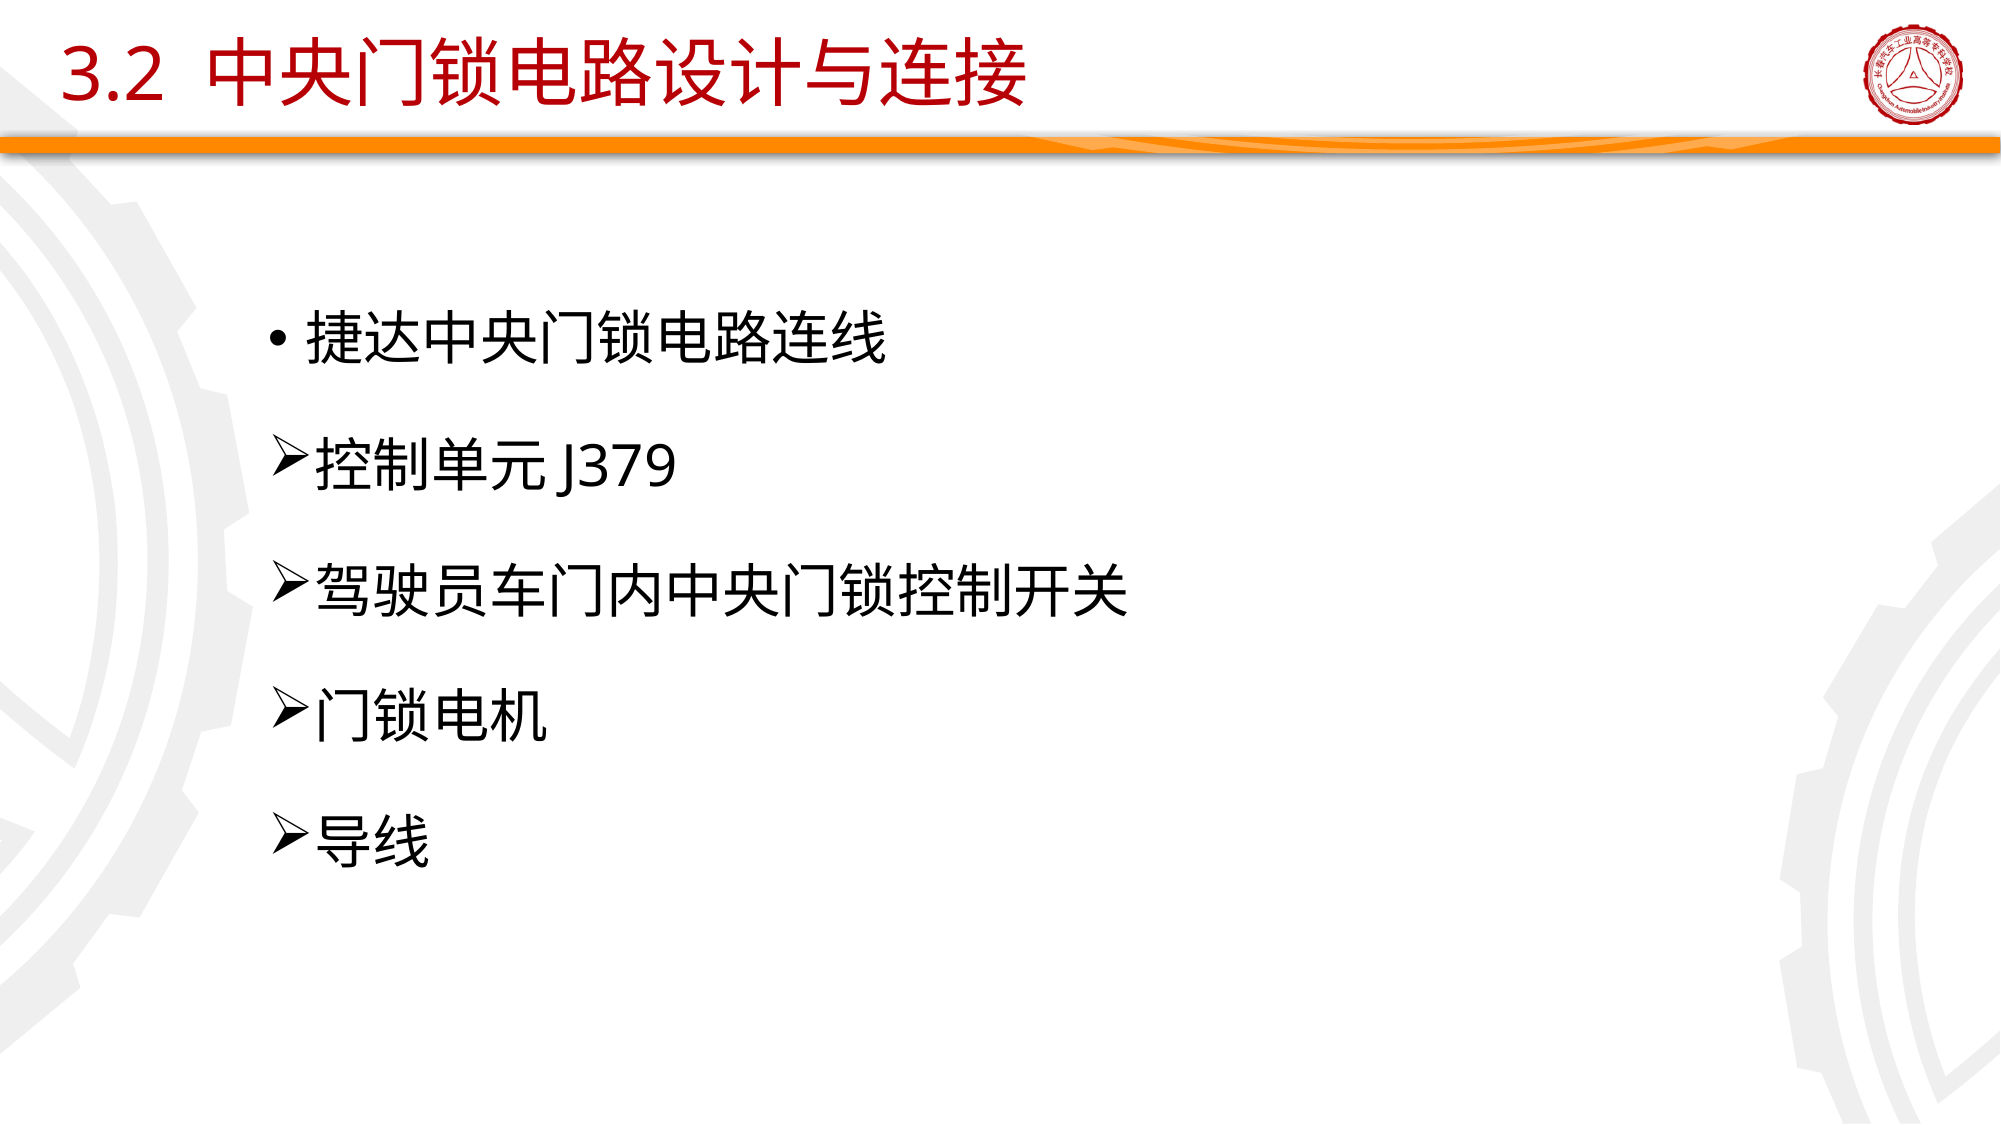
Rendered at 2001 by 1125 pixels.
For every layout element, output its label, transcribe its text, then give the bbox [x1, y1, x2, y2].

title 3.2 中央门锁电路设计与连接 [45, 28, 1554, 128]
list 捷达中央门锁电路连线 控制单元J379 驾驶员车门内中央门锁控制开关 门锁电机 导线 [253, 301, 1761, 1034]
picture [1863, 24, 1963, 125]
